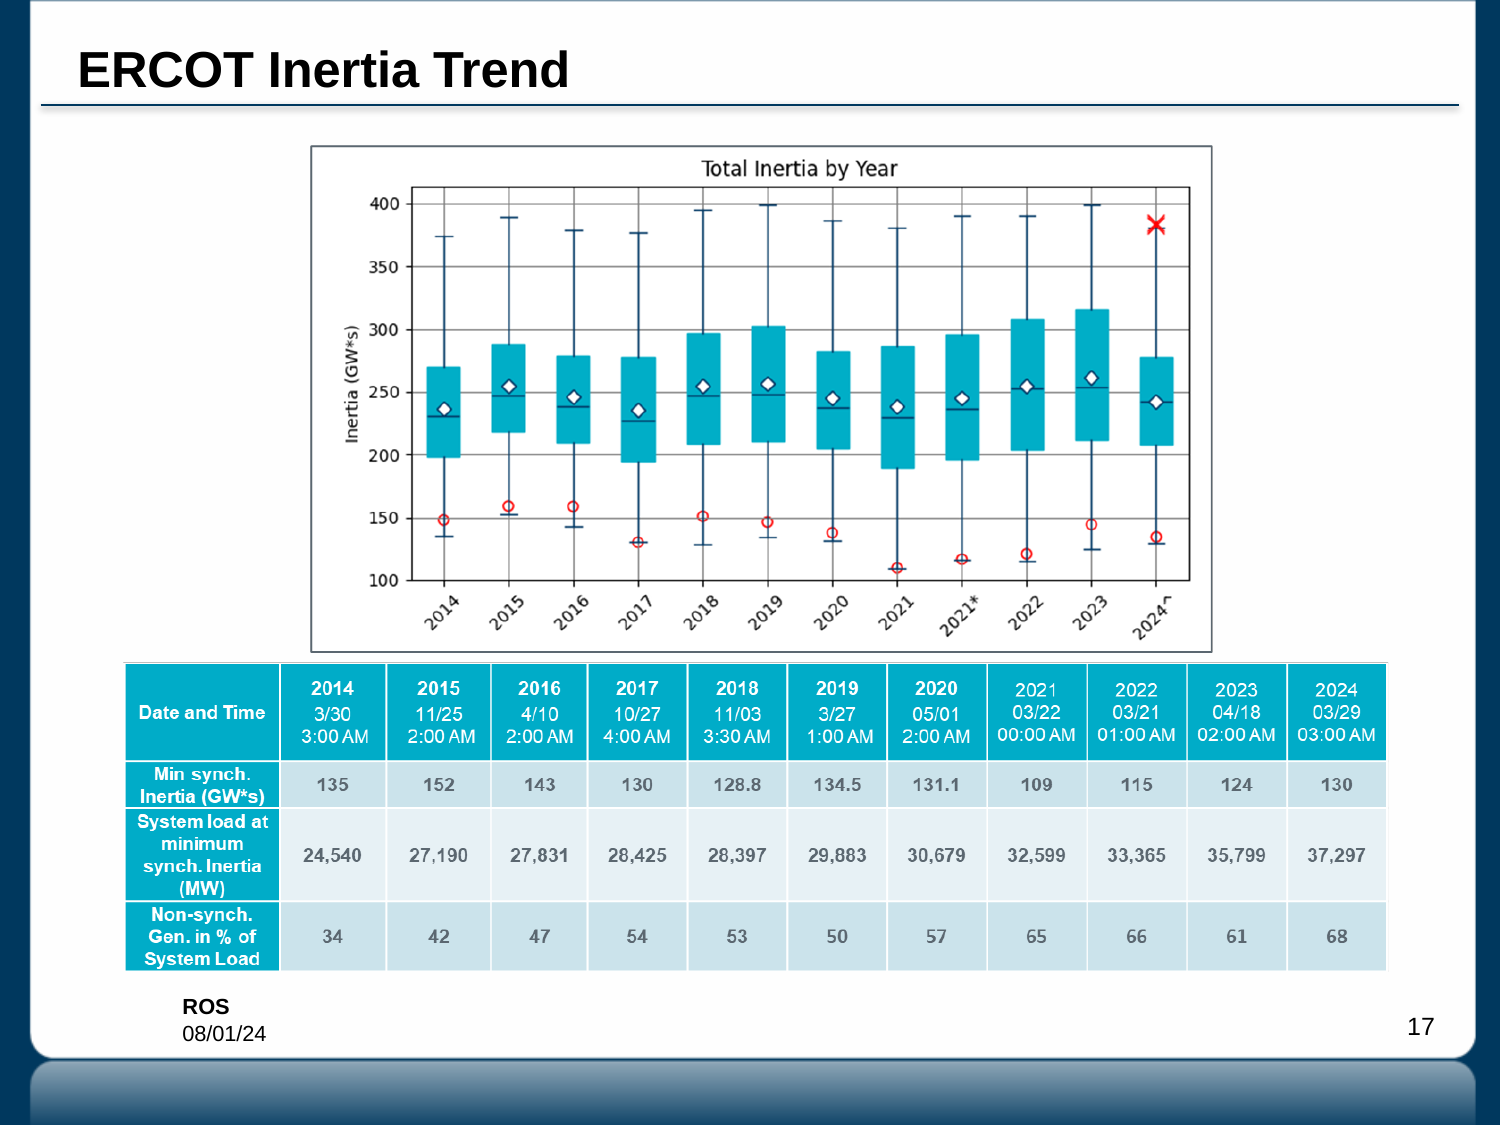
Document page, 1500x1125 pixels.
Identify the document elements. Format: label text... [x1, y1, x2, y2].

picture [0, 0, 1500, 1125]
title ERCOT Inertia Trend [62, 29, 1450, 106]
